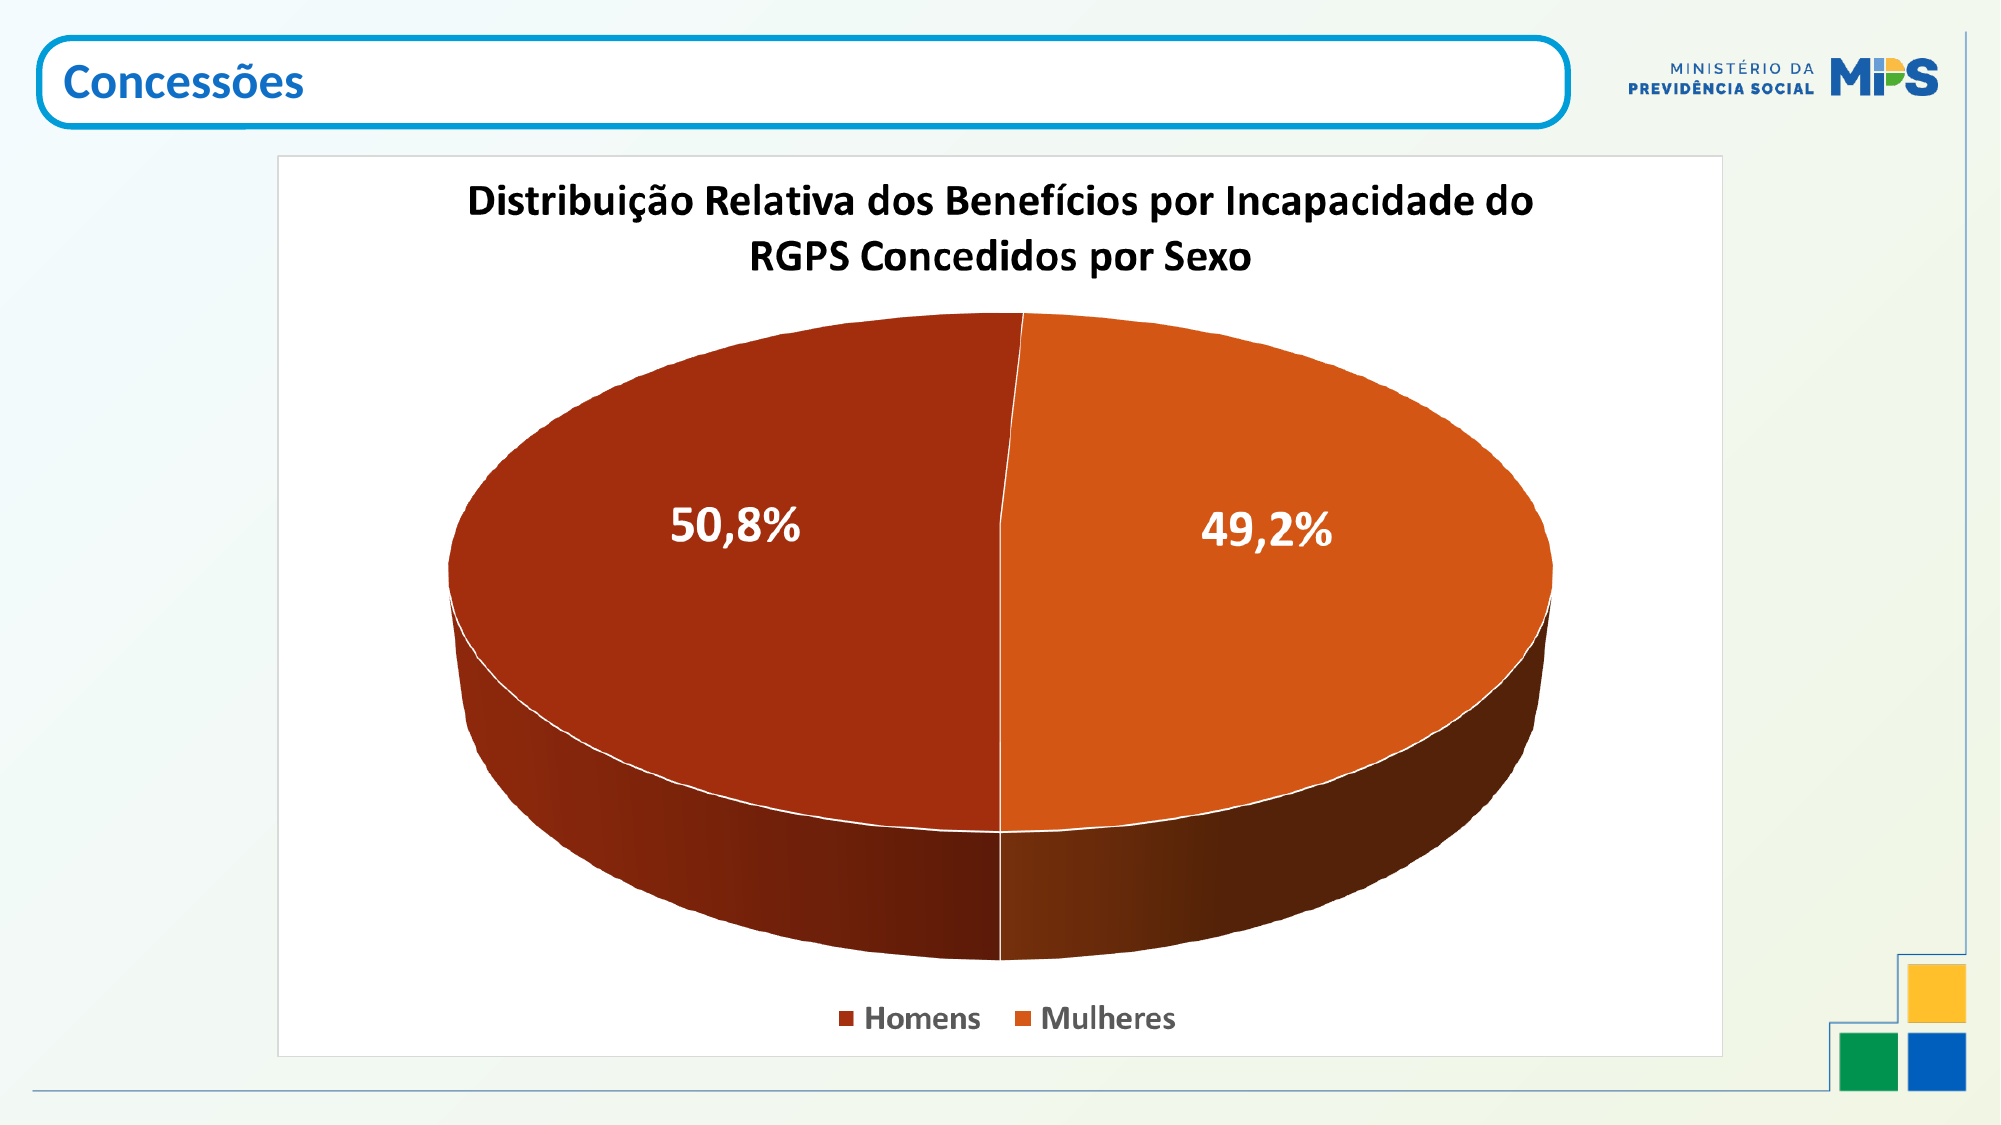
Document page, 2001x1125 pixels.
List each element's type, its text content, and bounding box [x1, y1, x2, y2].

text_box Concessões [37, 35, 1570, 129]
picture [0, 0, 2000, 1125]
